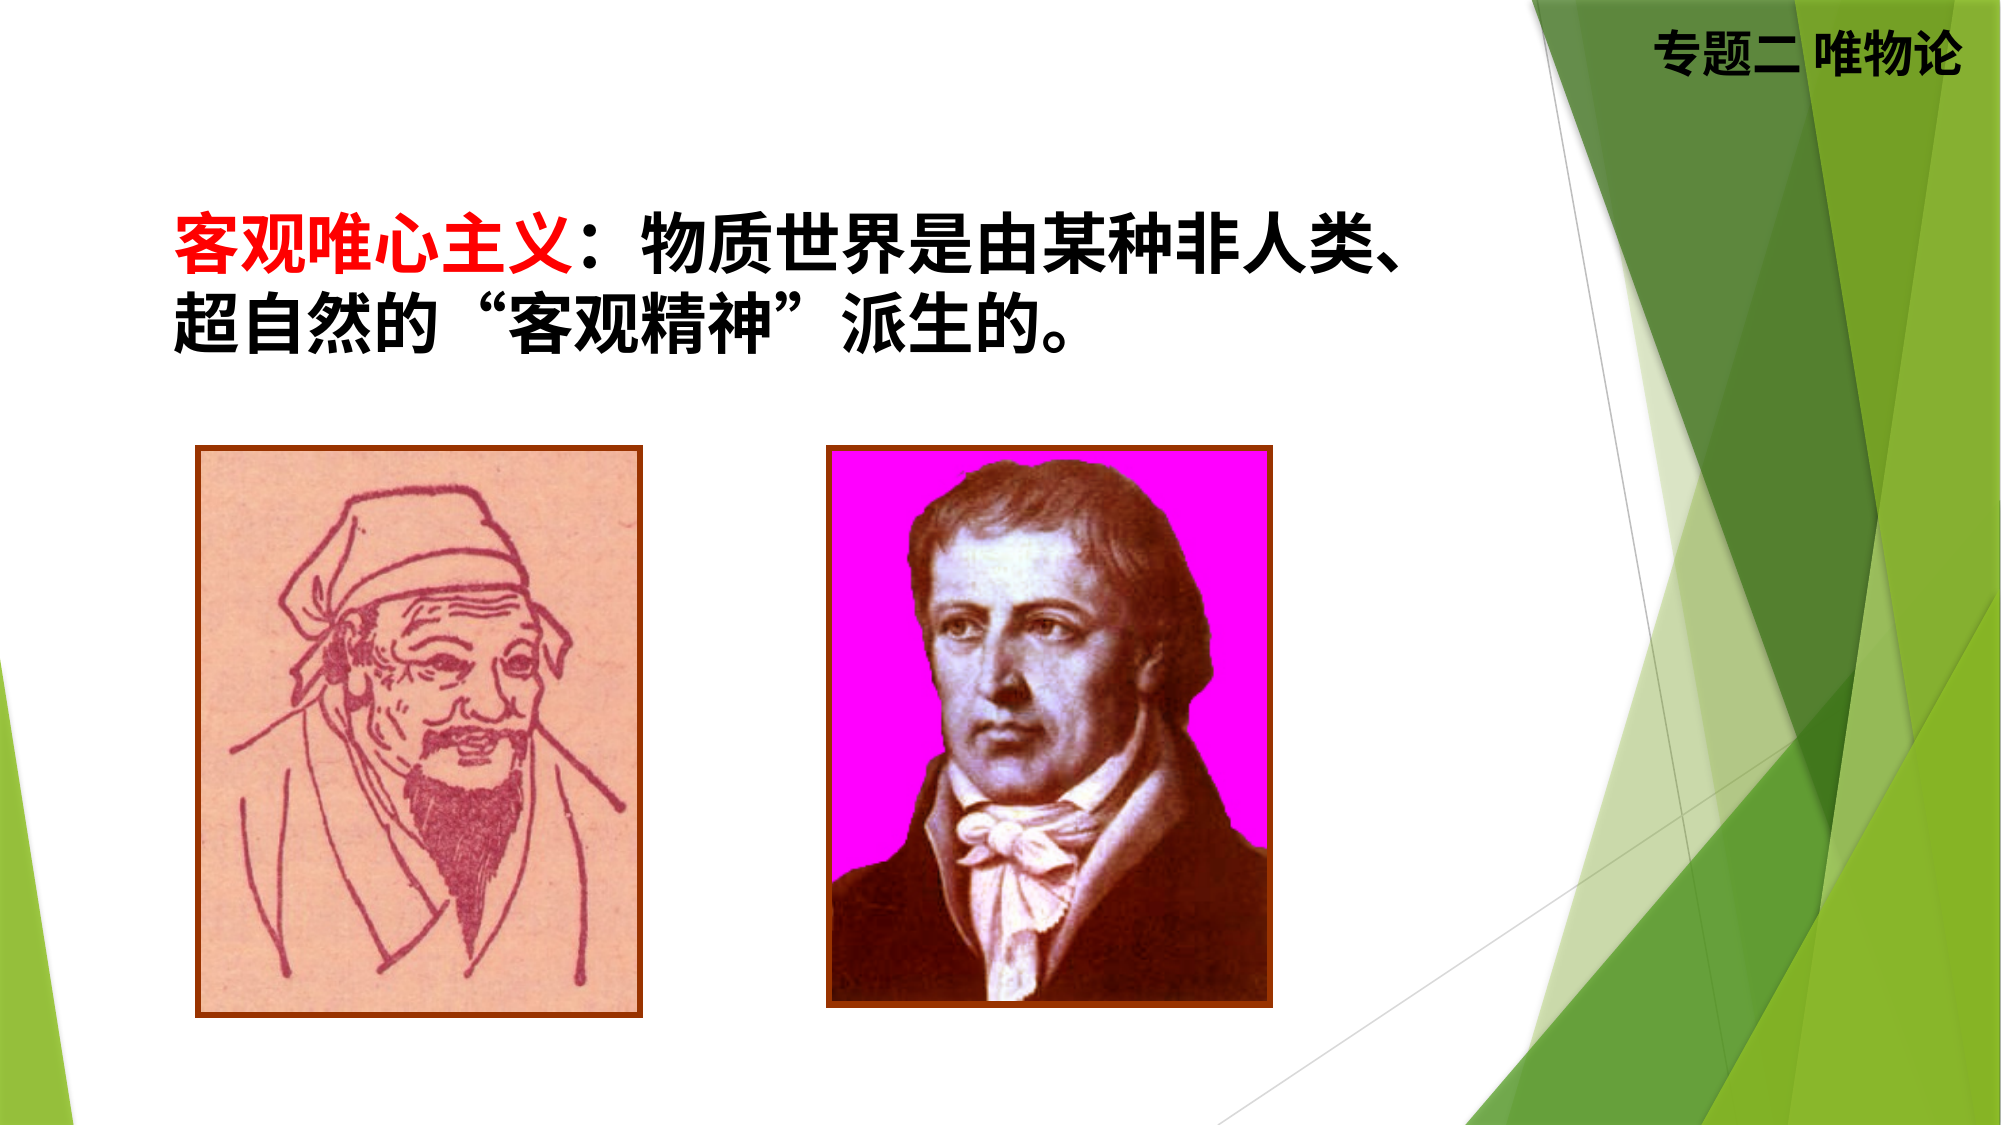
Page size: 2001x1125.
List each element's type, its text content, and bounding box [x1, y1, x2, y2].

picture [200, 450, 638, 1013]
picture [831, 450, 1268, 1002]
text_box 客观唯心主义：物质世界是由某种非人类、超自然的“客观精神”派生的。 [158, 194, 1463, 369]
